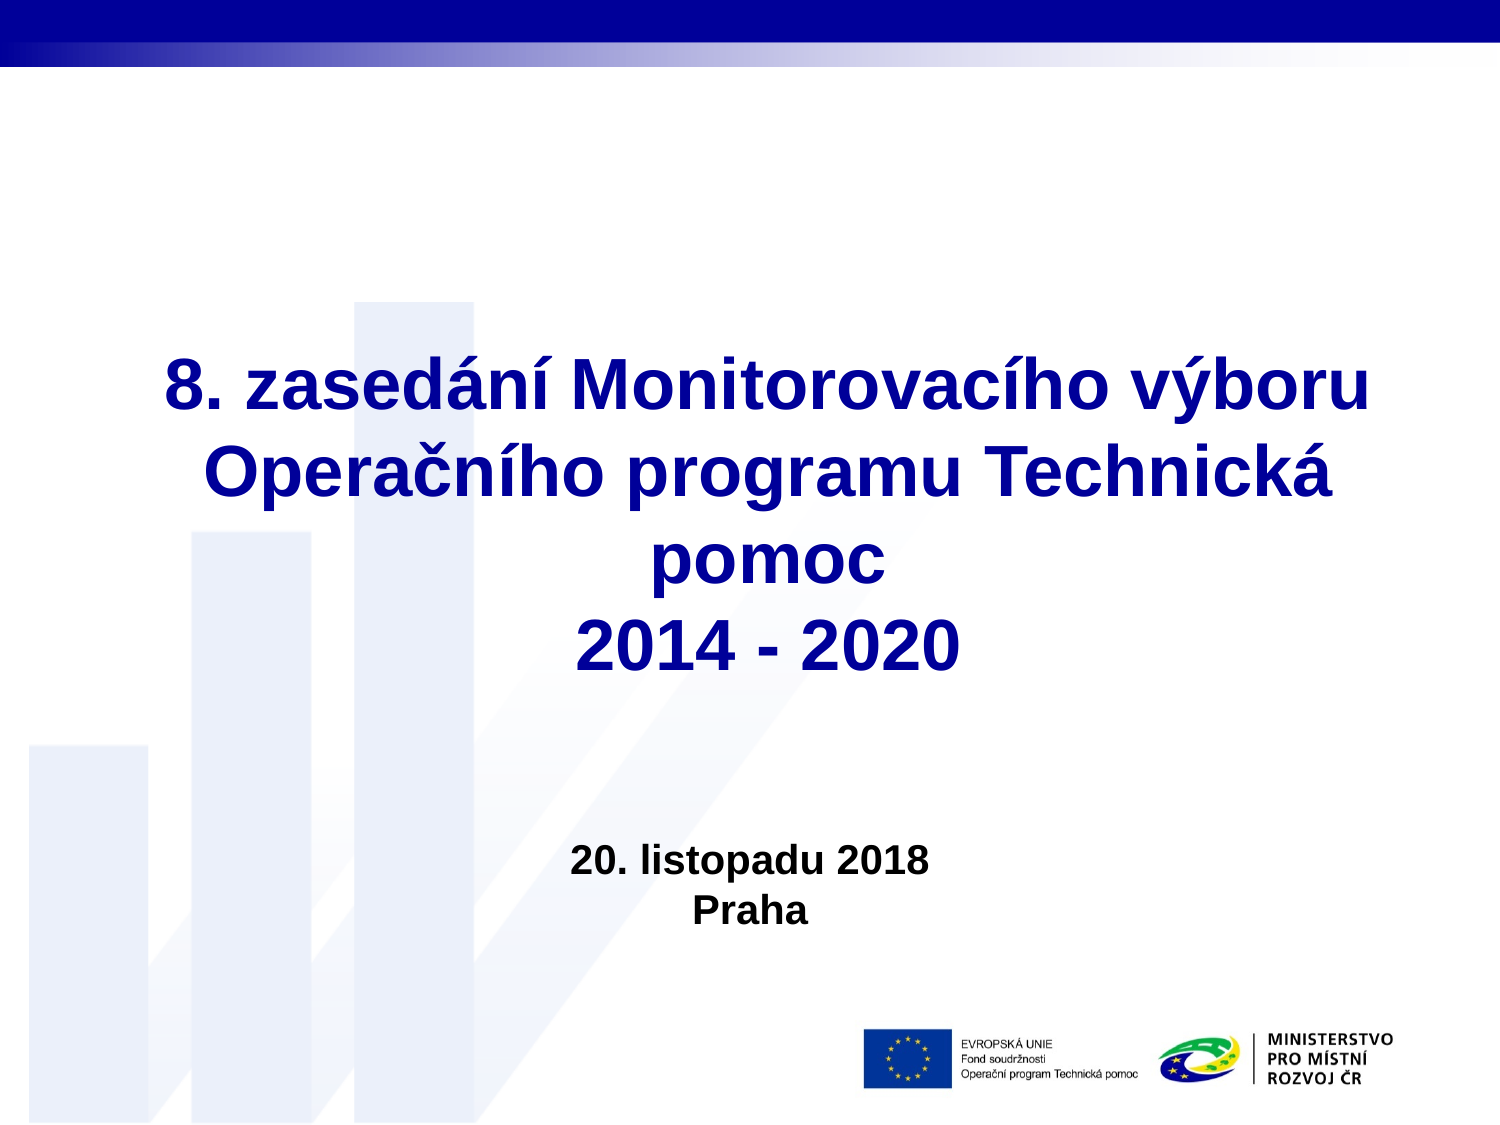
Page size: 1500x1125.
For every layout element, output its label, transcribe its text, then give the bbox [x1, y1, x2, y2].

subtitle 20. listopadu 2018 Praha [112, 727, 1388, 941]
picture [29, 302, 1412, 1125]
title 8. zasedání Monitorovacího výboru Operačního programu Technická pomoc 2014 - 2020 [112, 326, 1425, 693]
